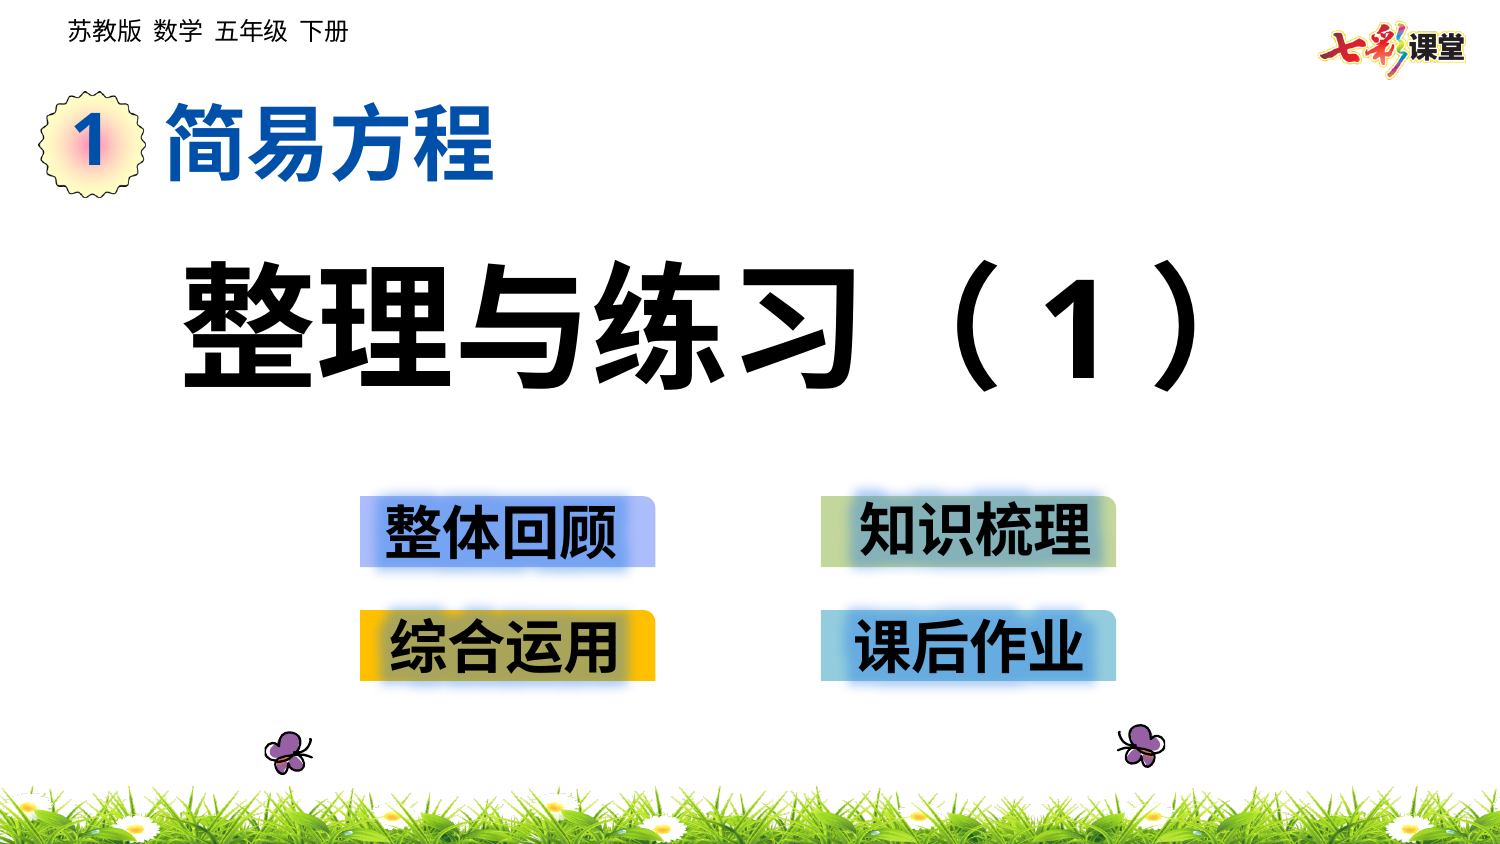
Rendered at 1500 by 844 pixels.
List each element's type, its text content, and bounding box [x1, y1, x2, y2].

text_box [818, 494, 822, 570]
text_box 整理与练习（1） [167, 235, 1298, 412]
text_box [0, 0, 573, 70]
picture [1316, 20, 1468, 80]
text_box 知识梳理 [840, 481, 1112, 575]
picture [0, 786, 1500, 844]
text_box 整体回顾 [365, 484, 638, 579]
text_box 课后作业 [833, 598, 1106, 693]
picture [264, 730, 318, 779]
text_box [37, 84, 146, 198]
text_box 简易方程 [151, 85, 508, 197]
picture [1111, 723, 1166, 772]
text_box 综合运用 [370, 598, 642, 693]
